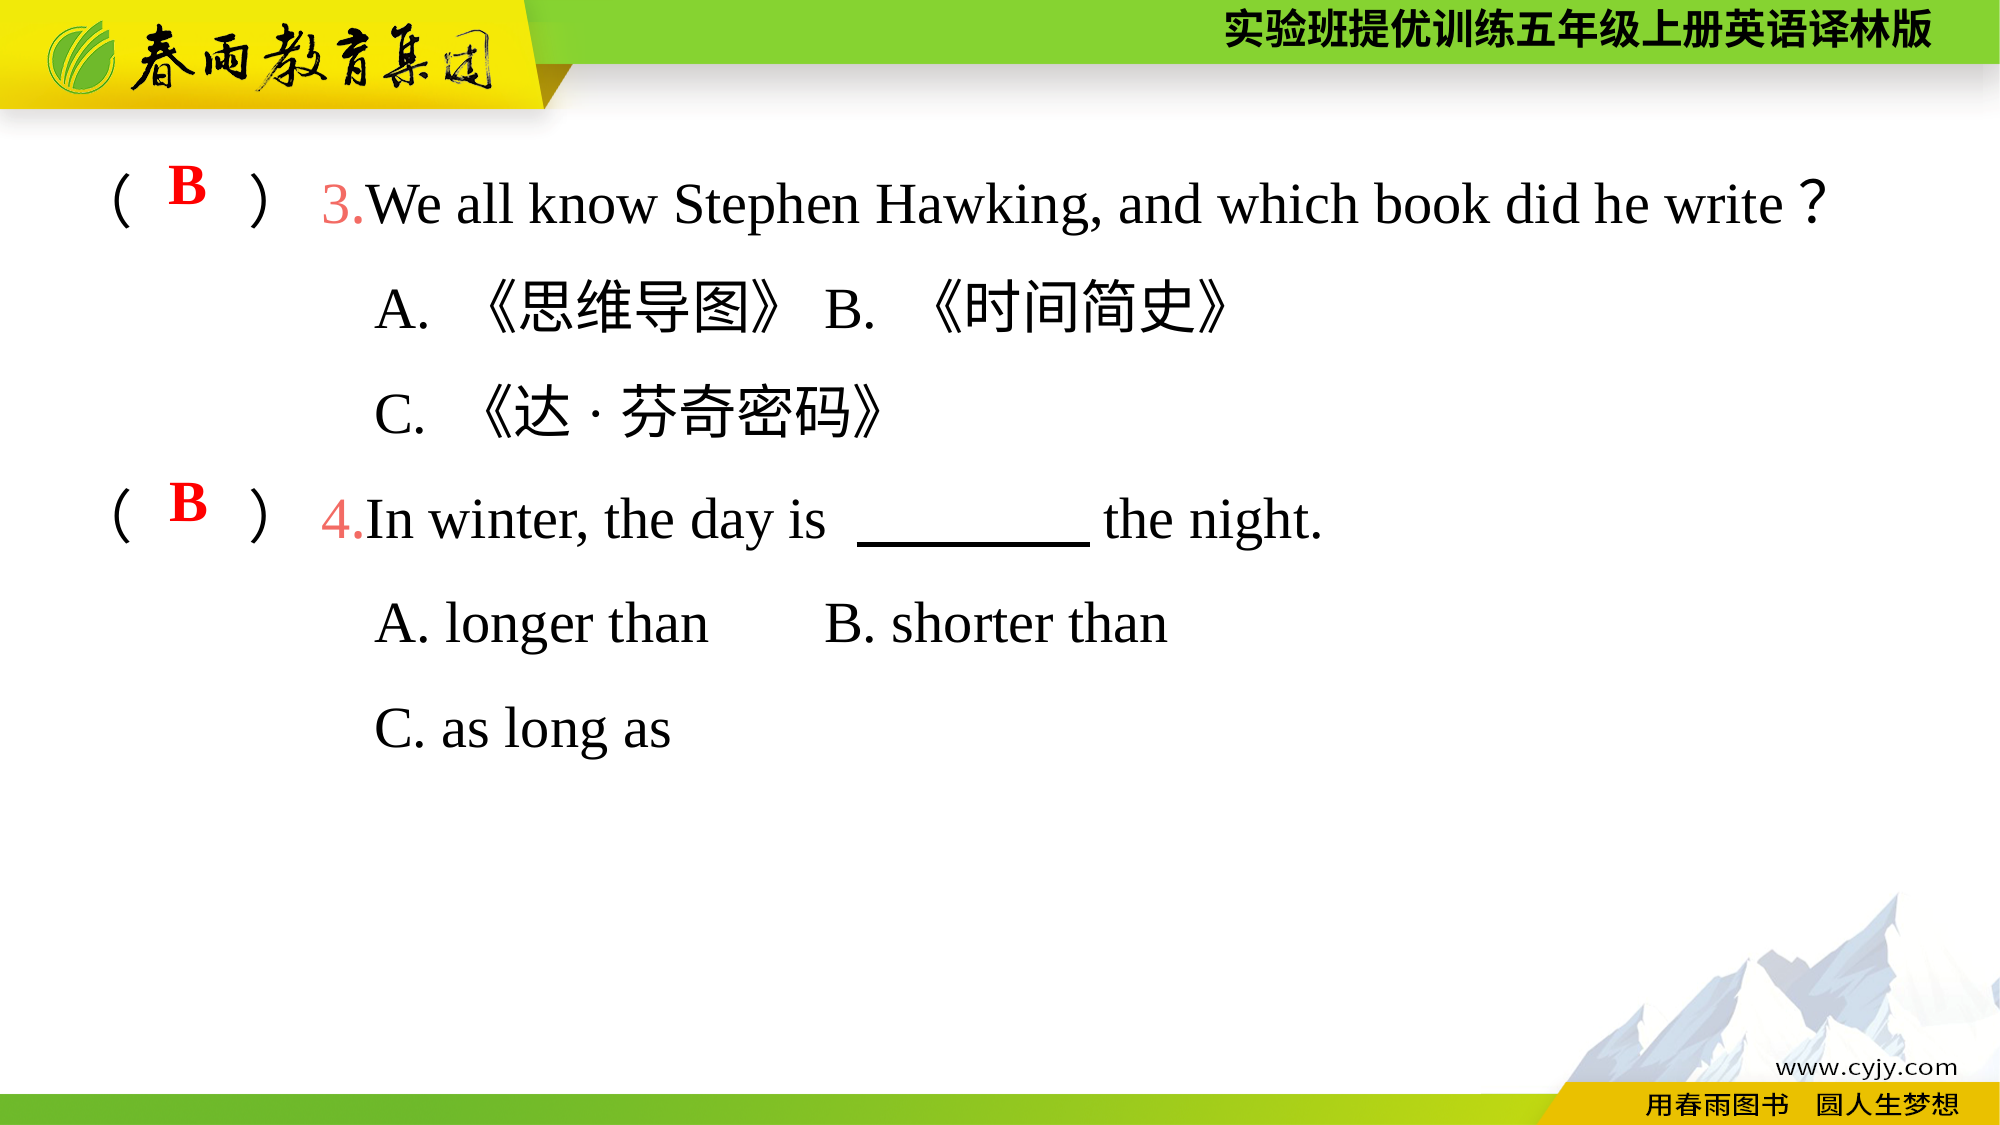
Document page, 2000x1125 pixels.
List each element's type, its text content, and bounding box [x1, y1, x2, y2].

picture [0, 0, 2000, 1125]
list （ ）3.We all know Stephen Hawking, and which book did he write？ A. 《思维导图》 B. 《时间简史》 C. 《达·芬奇密码》 （ ）4.In winter, the day is the night. A. longer than B. shorter than C. as long as [59, 122, 1944, 761]
text_box B [154, 456, 224, 541]
text_box B [154, 138, 223, 224]
